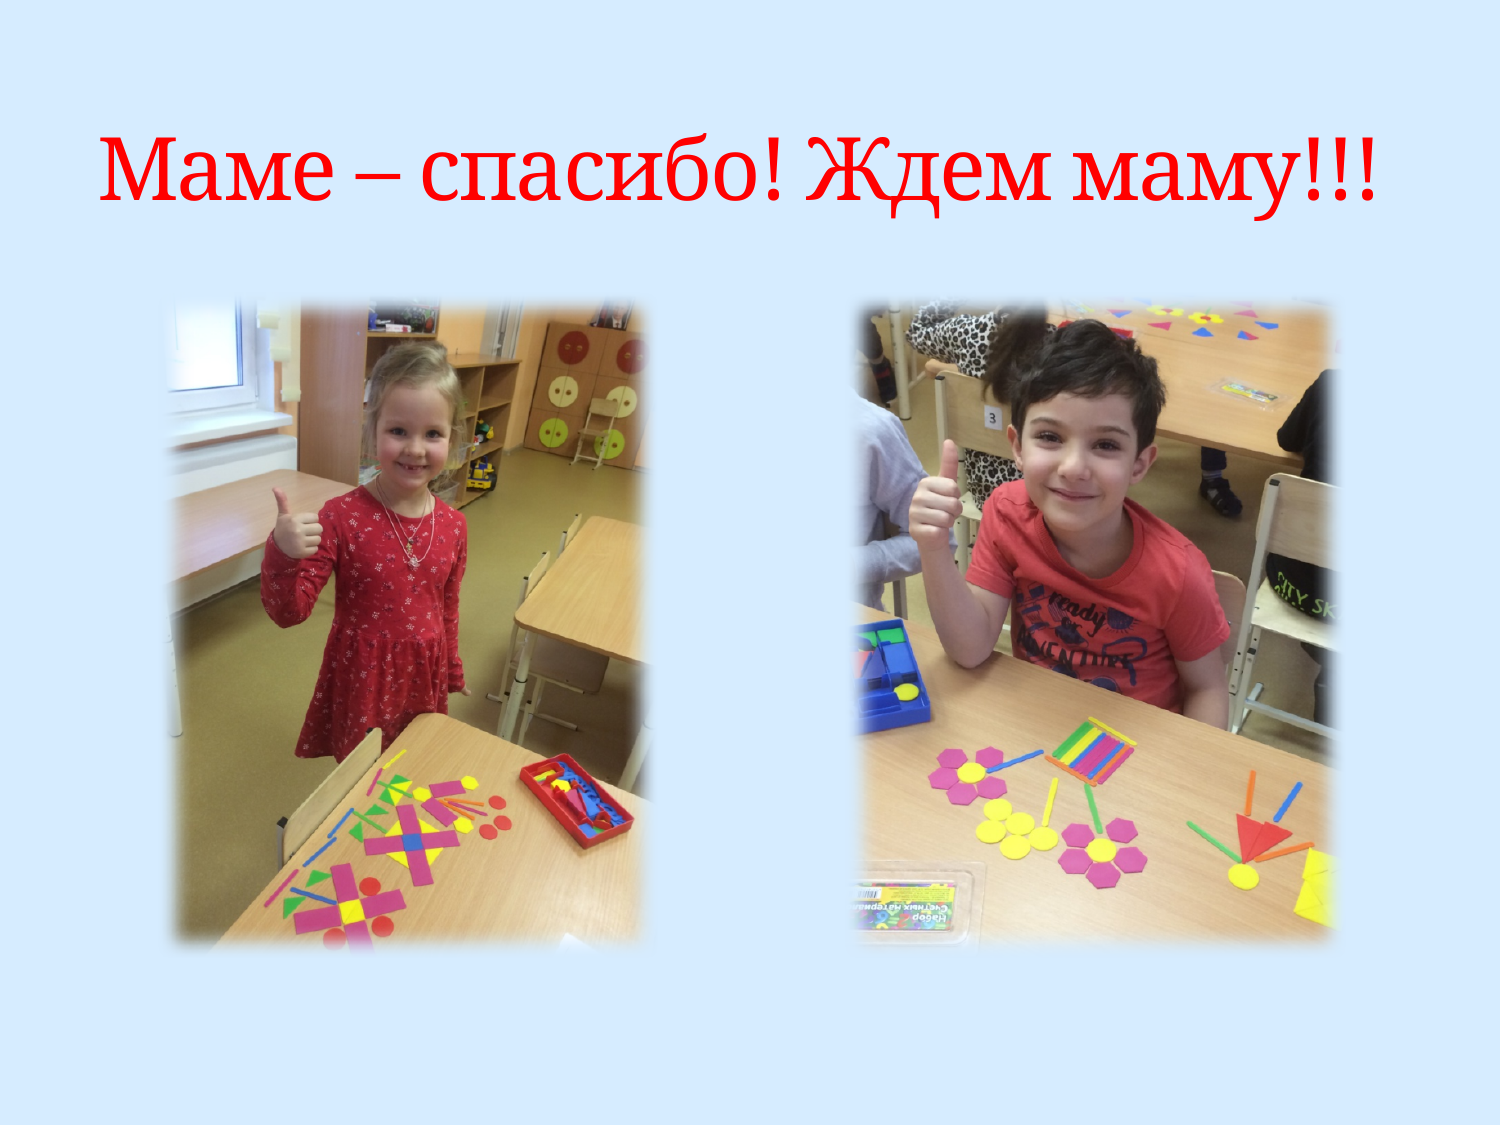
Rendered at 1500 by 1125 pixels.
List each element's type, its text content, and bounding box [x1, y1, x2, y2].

picture [186, 876, 631, 931]
picture [873, 876, 1319, 931]
title Маме – спасибо! Ждем маму!!! [74, 24, 1425, 225]
picture [873, 321, 1319, 375]
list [765, 378, 1428, 873]
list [77, 378, 740, 873]
picture [186, 321, 631, 375]
